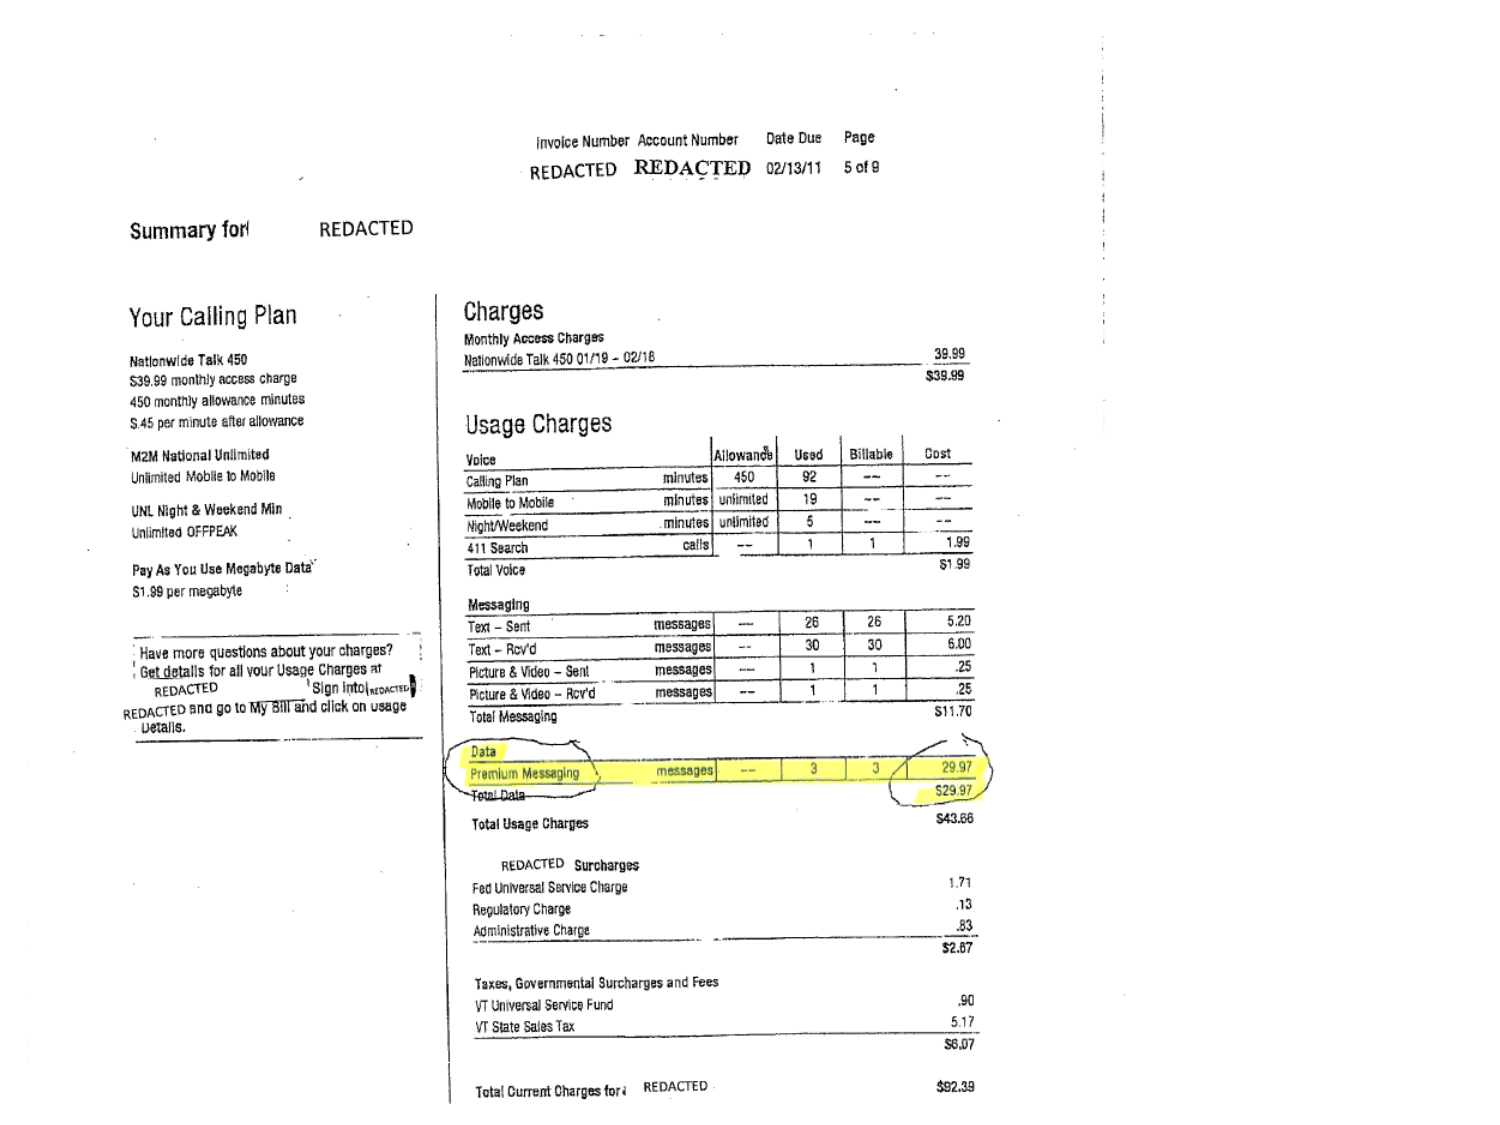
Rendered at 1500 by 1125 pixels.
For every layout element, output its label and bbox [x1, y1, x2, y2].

picture [23, 0, 1138, 1125]
